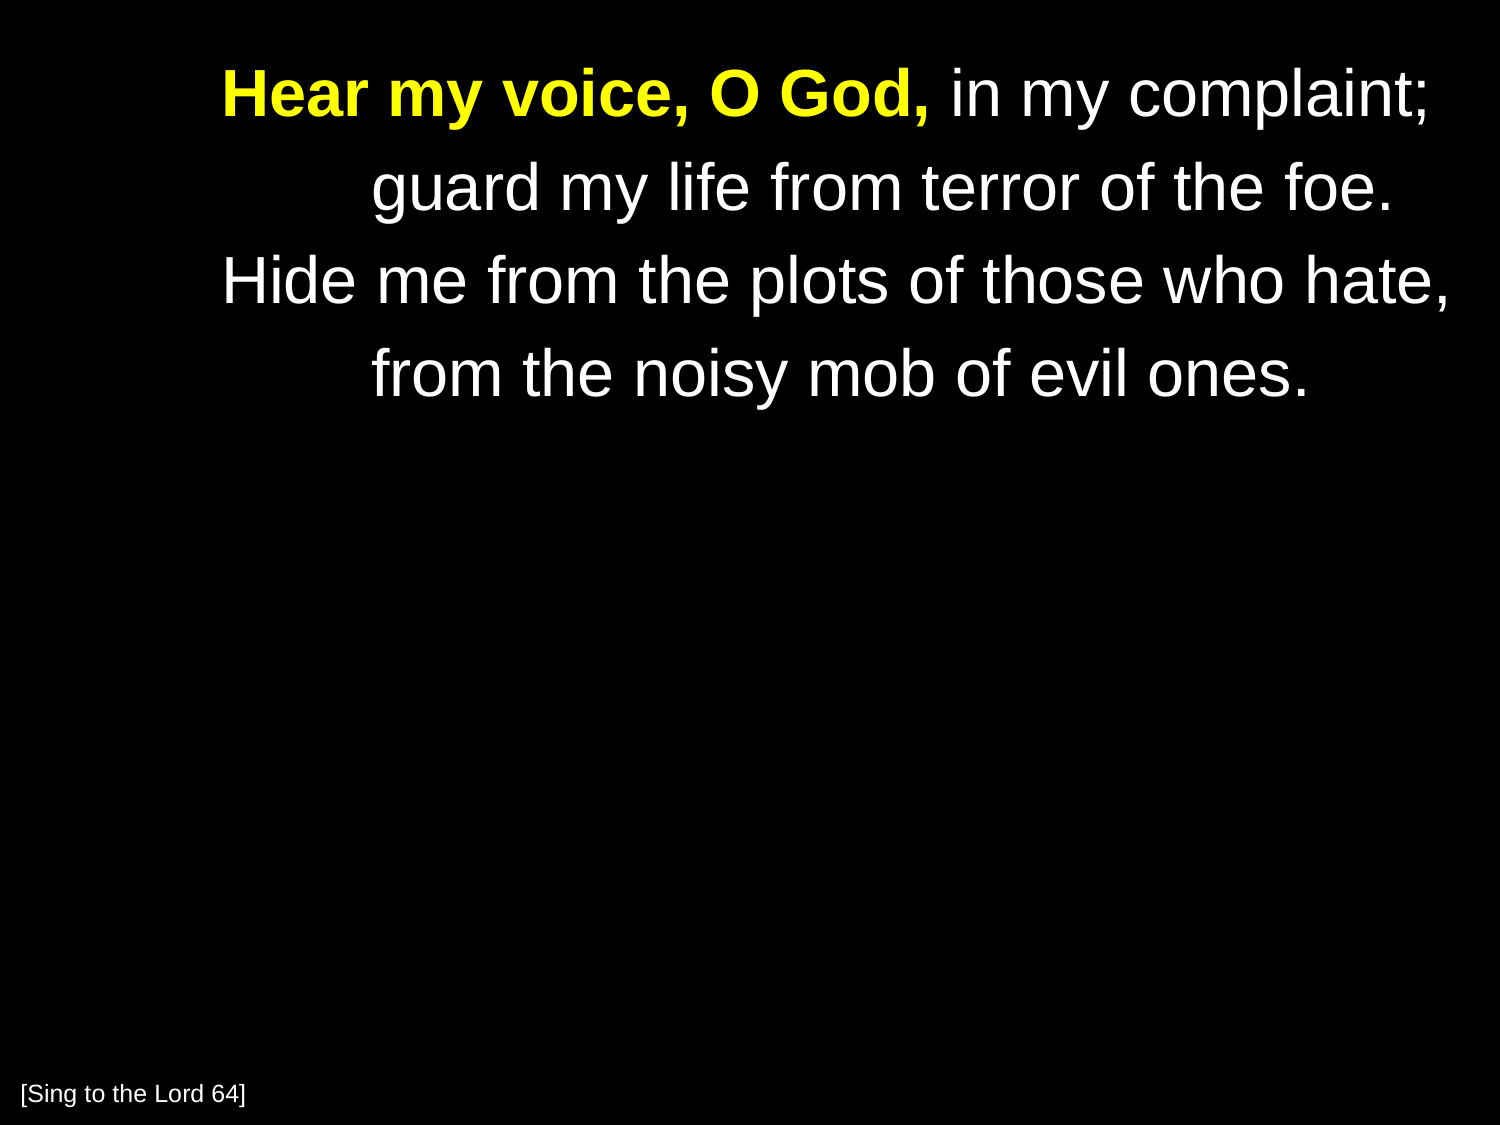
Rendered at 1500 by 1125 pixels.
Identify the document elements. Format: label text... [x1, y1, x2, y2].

list Hear my voice, O God, in my complaint; guard my life from terror of the foe. Hide me from the plots of those who hate, from the noisy mob of evil ones. [0, 42, 1500, 1047]
text_box [Sing to the Lord 64] [5, 1070, 526, 1115]
